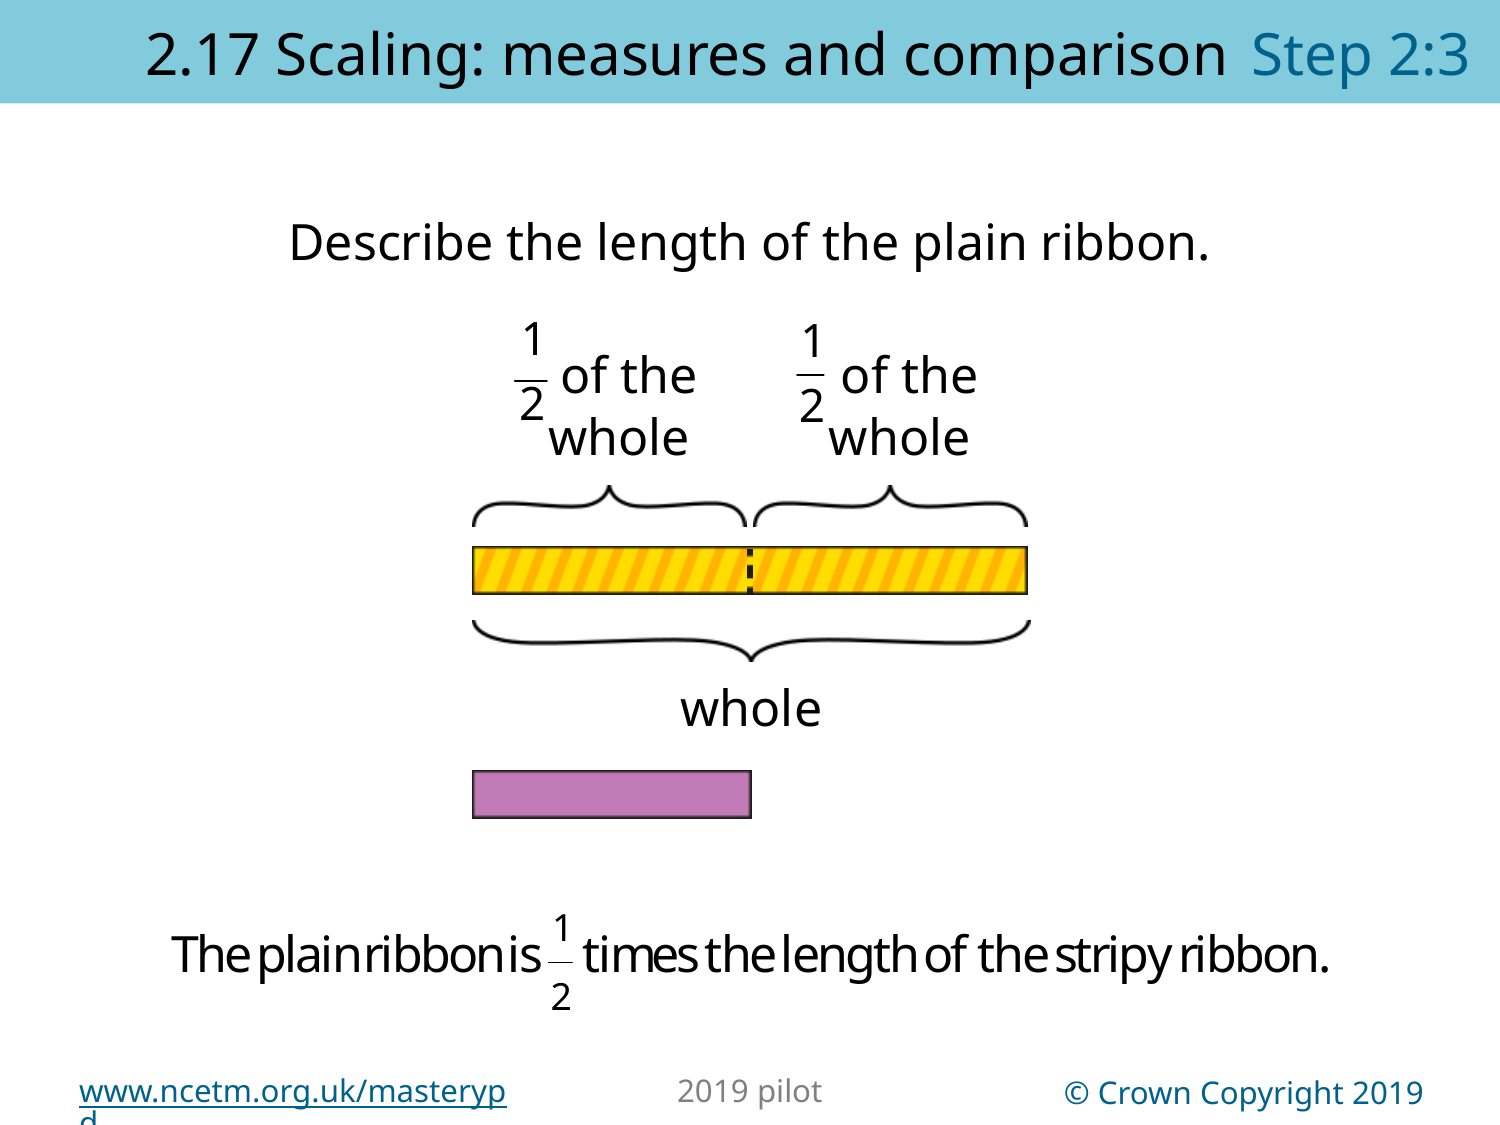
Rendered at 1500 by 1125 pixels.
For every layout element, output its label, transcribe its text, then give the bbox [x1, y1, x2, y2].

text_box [167, 896, 1333, 1016]
list 2.17 Scaling: measures and comparison Step 2:3 [0, 0, 1500, 104]
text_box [472, 313, 748, 528]
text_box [472, 619, 1031, 745]
text_box Describe the length of the plain ribbon. [273, 202, 1227, 278]
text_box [752, 313, 1028, 528]
picture [472, 546, 1028, 595]
picture [472, 770, 752, 819]
